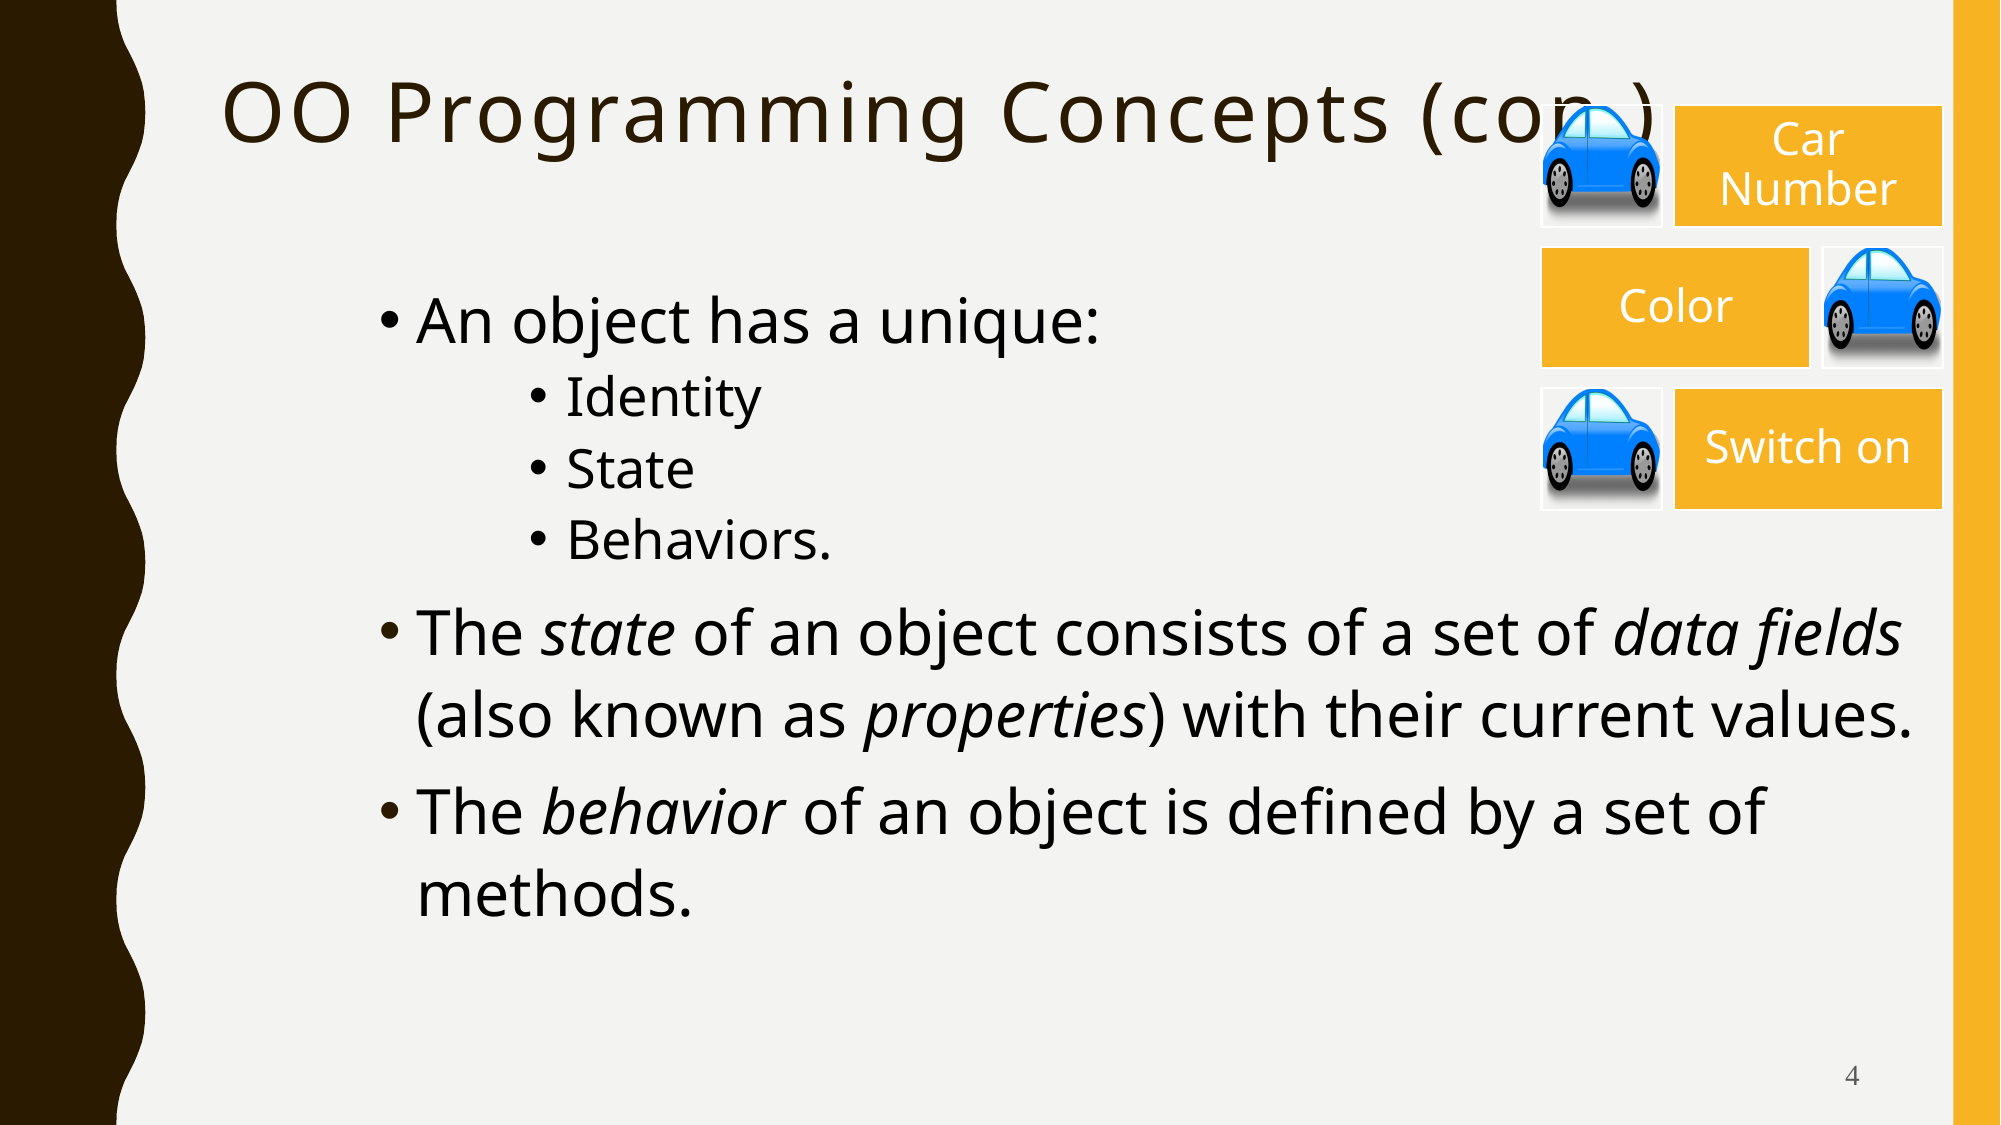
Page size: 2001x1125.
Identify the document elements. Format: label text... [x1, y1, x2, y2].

title OO Programming Concepts (con.) [205, 62, 1541, 308]
slide_number 4 [1412, 1045, 1875, 1103]
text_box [1541, 0, 1943, 651]
list An object has a unique: Identity State Behaviors. The state of an object consists of a set of data fields (also known as properties) with their current values. The behavior of an object is defined by a set of methods. [363, 266, 1959, 942]
